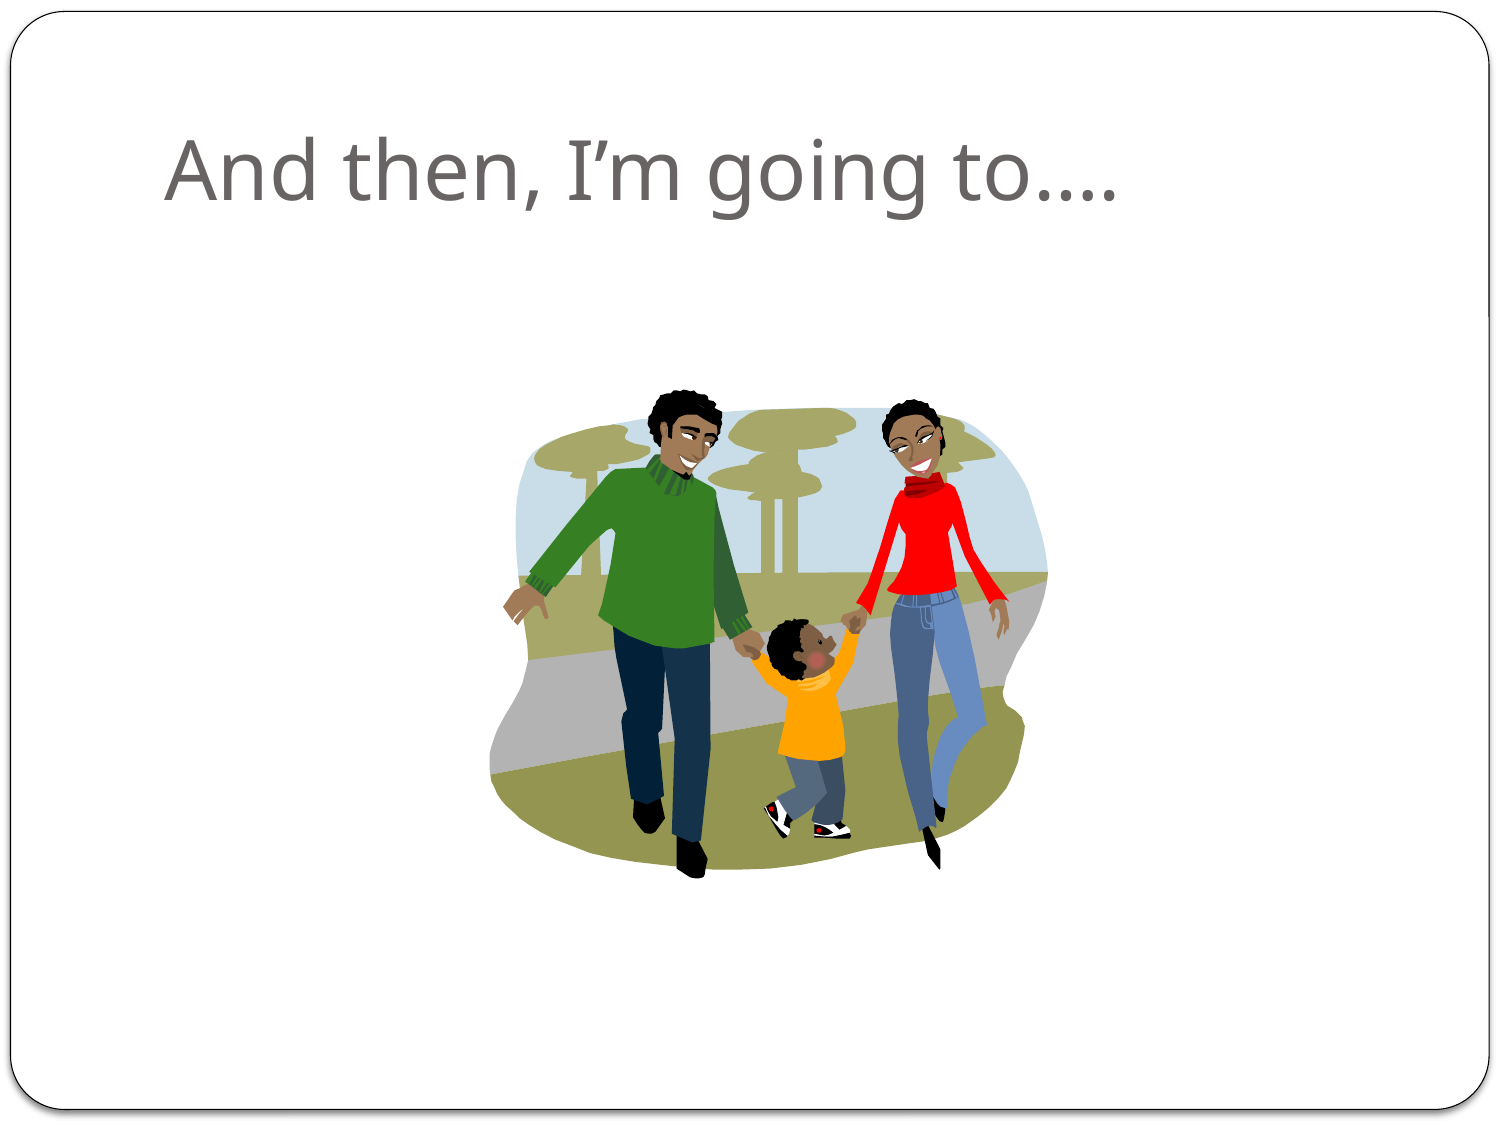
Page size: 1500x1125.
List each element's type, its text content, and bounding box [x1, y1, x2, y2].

picture [487, 387, 1051, 881]
title And then, I’m going to…. [150, 45, 1425, 233]
